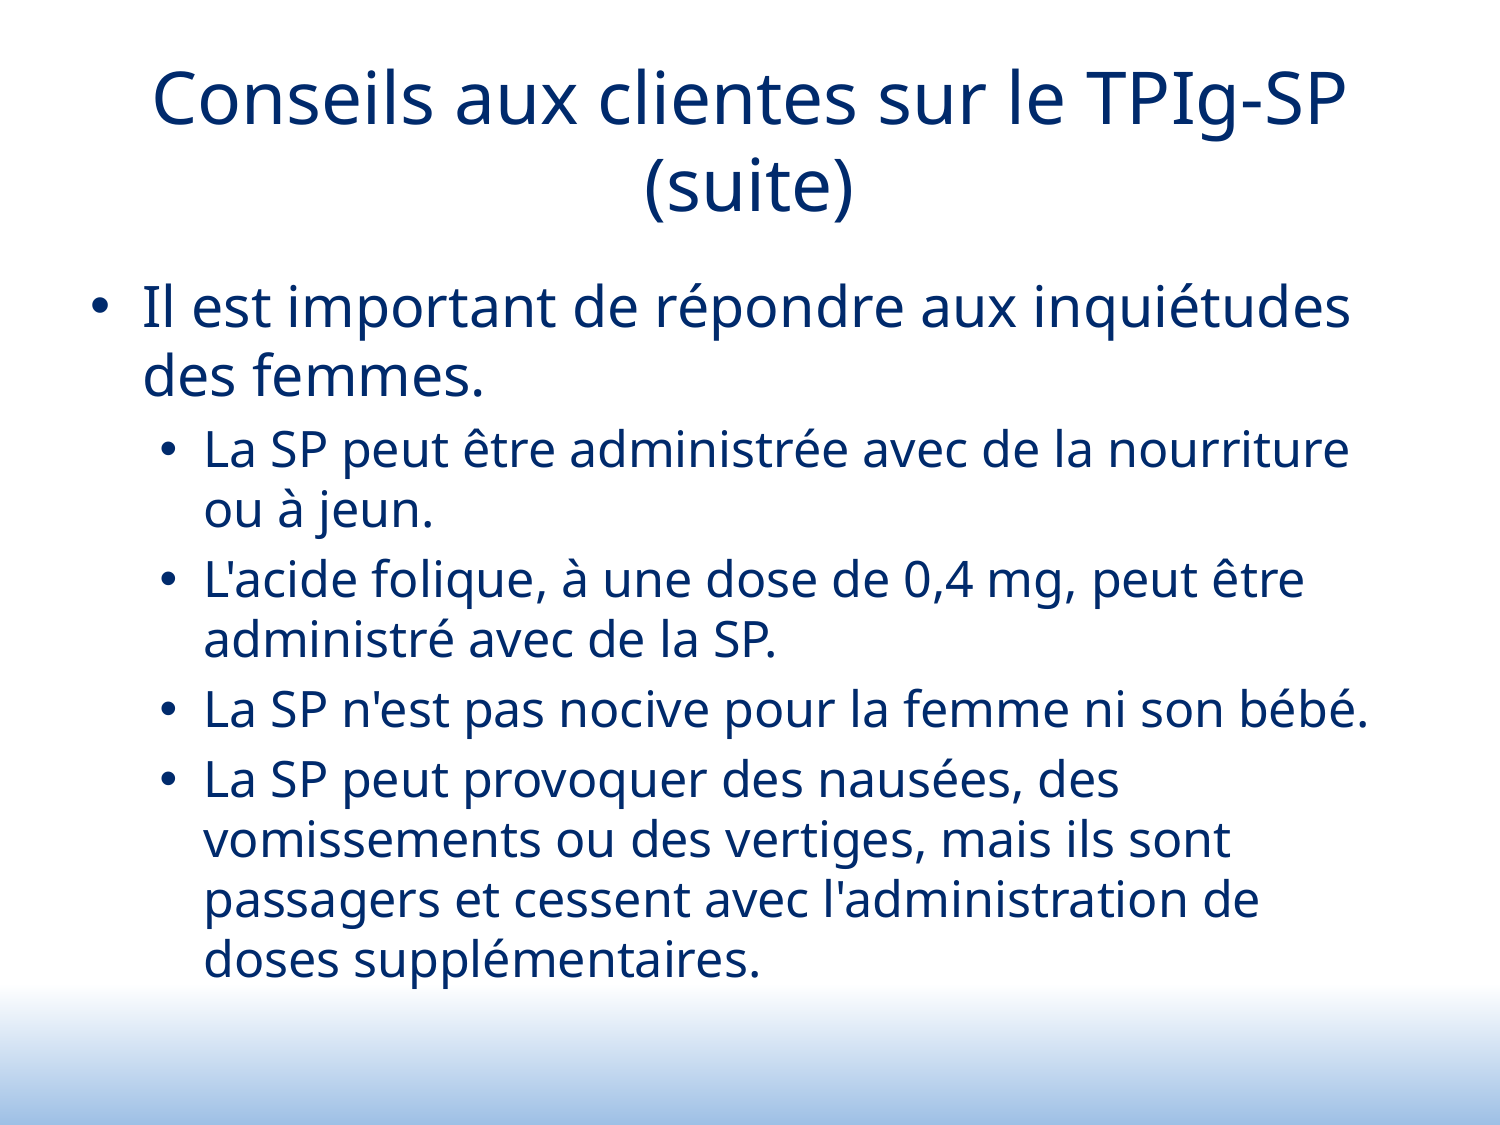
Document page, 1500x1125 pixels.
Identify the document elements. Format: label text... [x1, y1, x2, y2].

title Conseils aux clientes sur le TPIg-SP (suite) [75, 45, 1425, 233]
list Il est important de répondre aux inquiétudes des femmes. La SP peut être administrée avec de la nourriture ou à jeun. L'acide folique, à une dose de 0,4 mg, peut être administré avec de la SP. La SP n'est pas nocive pour la femme ni son bébé. La SP peut provoquer des nausées, des vomissements ou des vertiges, mais ils sont passagers et cessent avec l'administration de doses supplémentaires. [75, 262, 1425, 1005]
